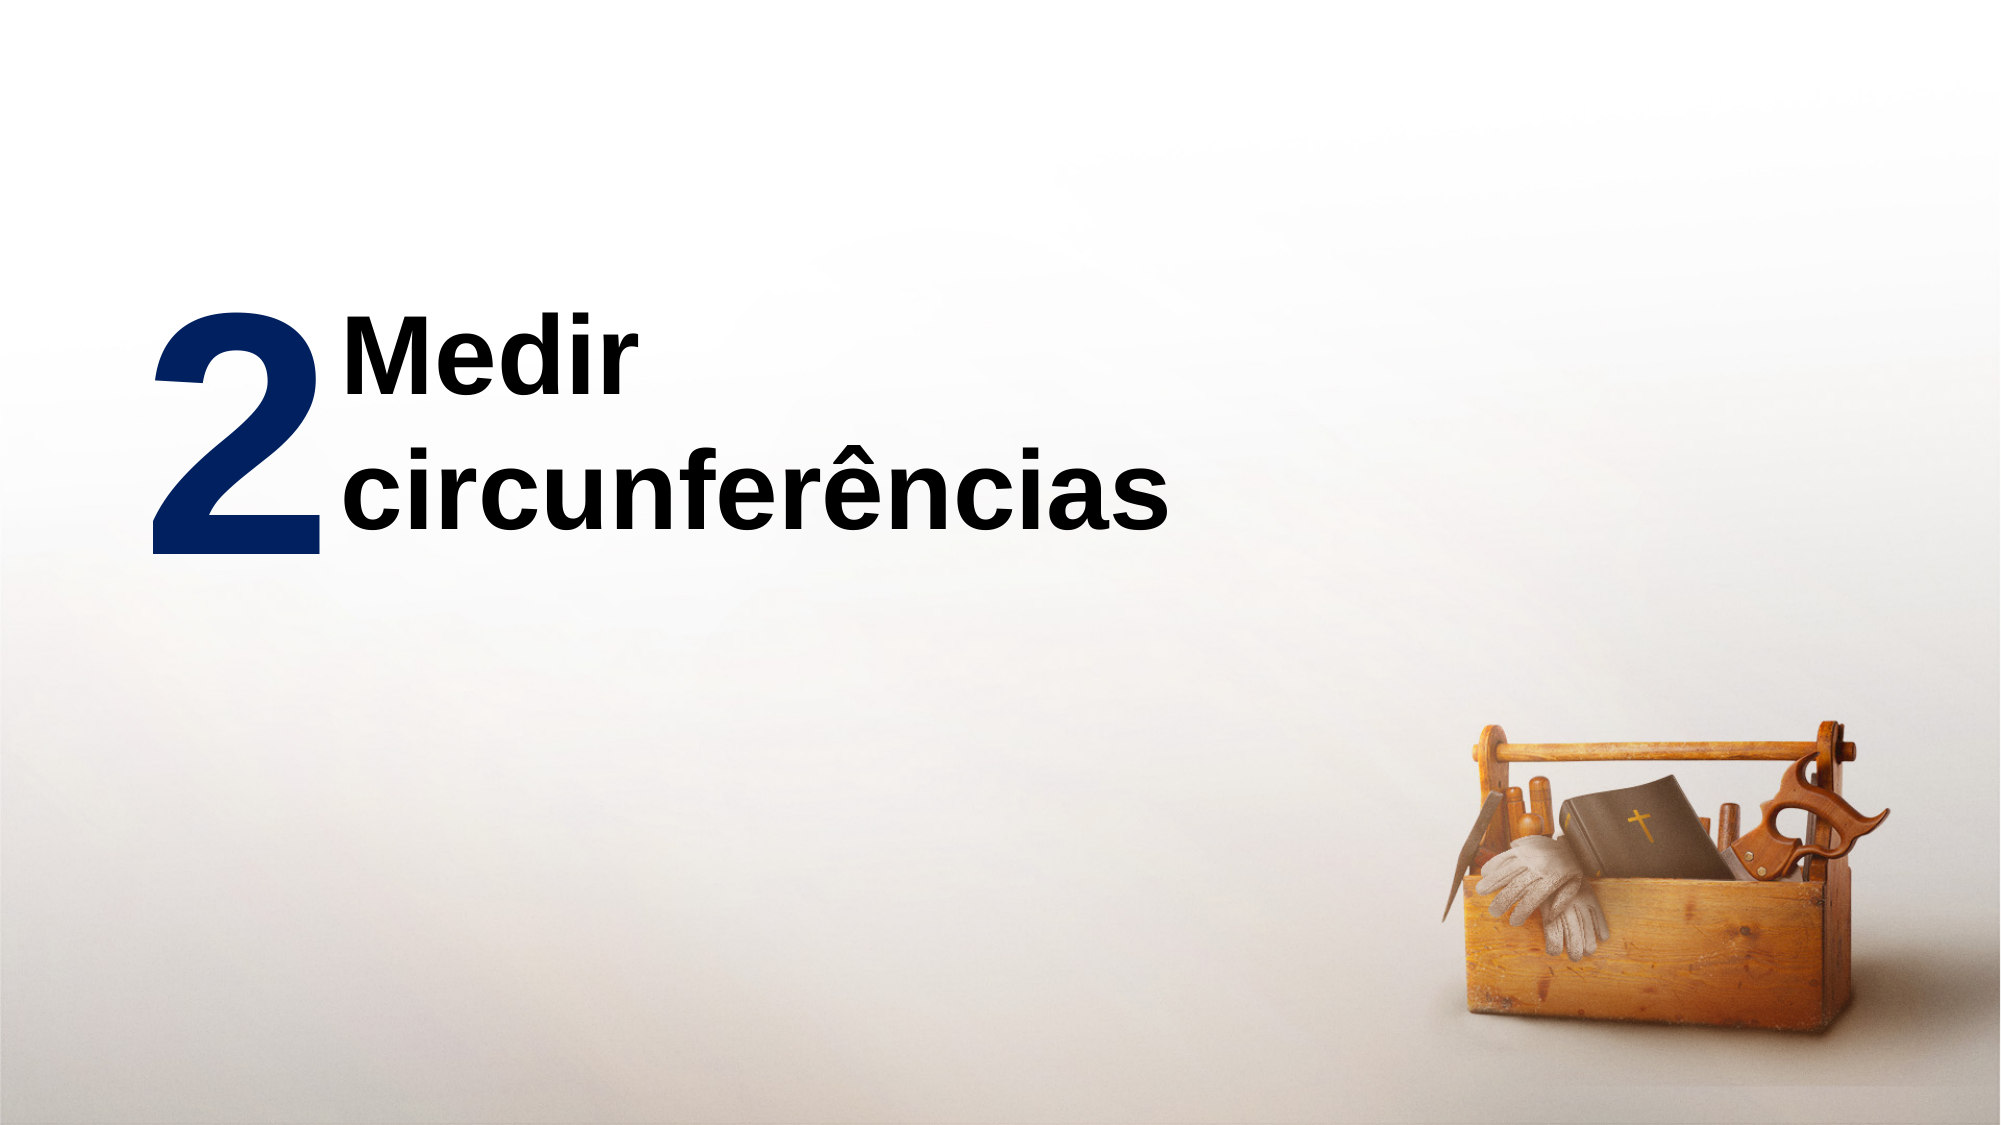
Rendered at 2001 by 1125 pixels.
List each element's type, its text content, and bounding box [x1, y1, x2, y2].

text_box 2 [126, 200, 343, 631]
text_box Medir circunferências [343, 274, 1516, 560]
picture [0, 0, 2001, 1125]
